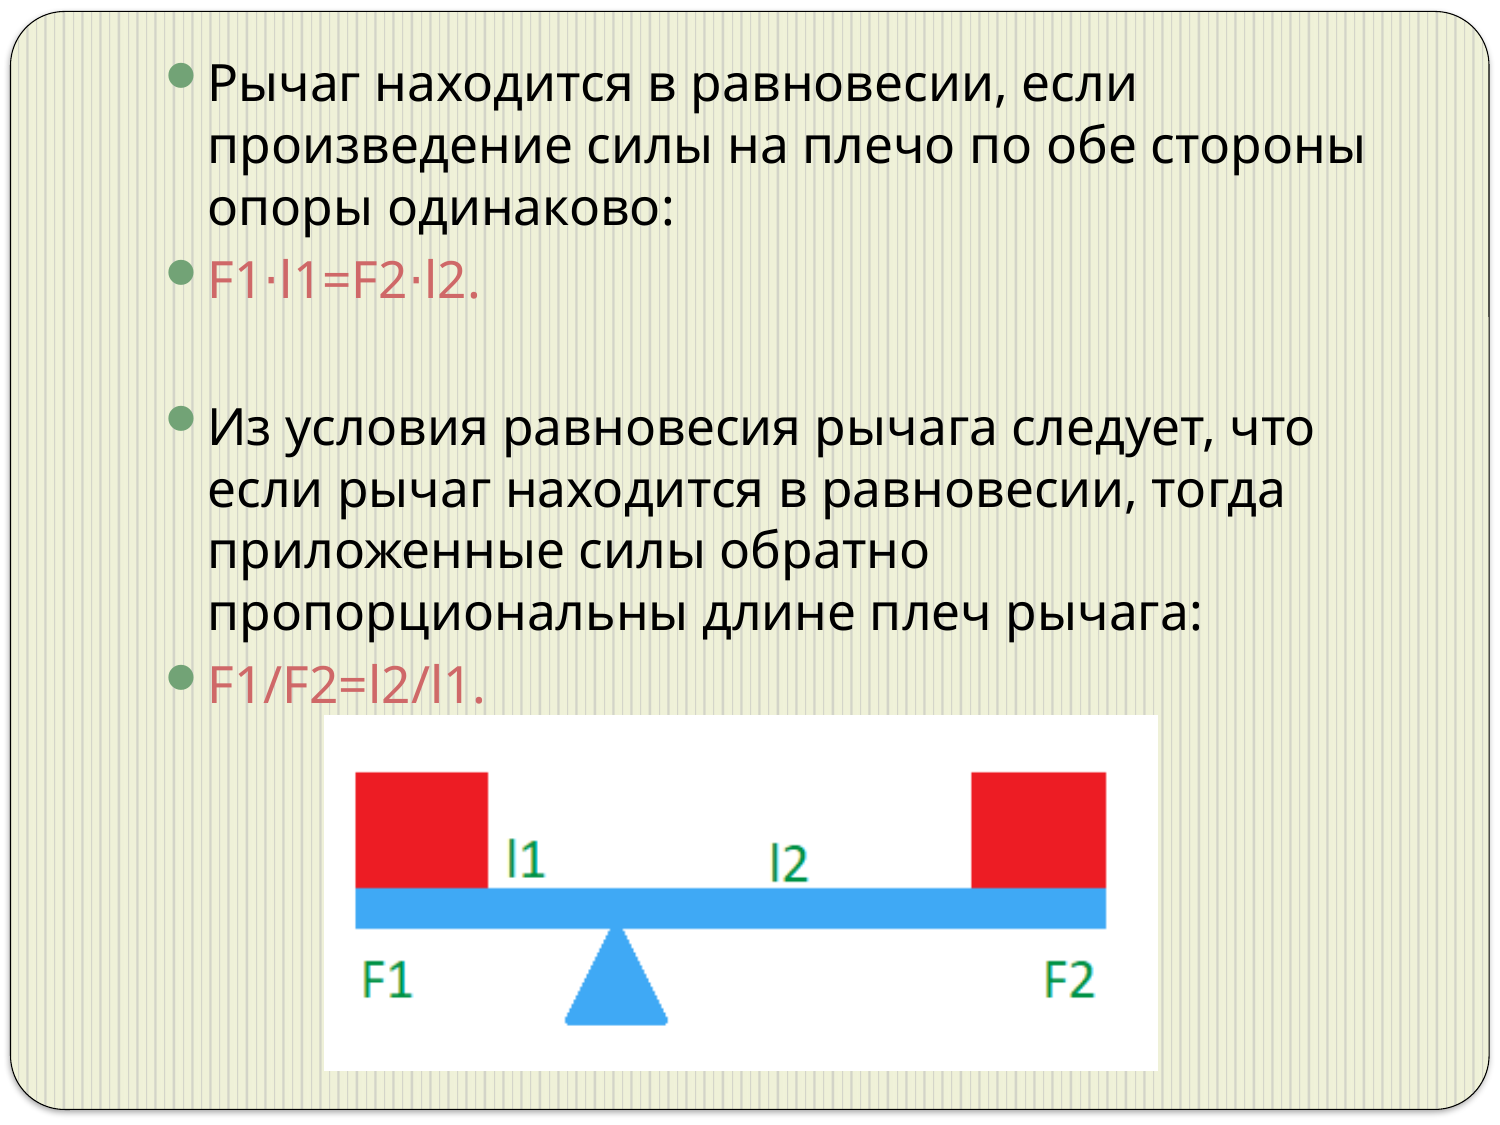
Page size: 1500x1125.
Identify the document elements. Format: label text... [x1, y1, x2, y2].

picture [324, 715, 1158, 1071]
list Рычаг находится в равновесии, если произведение силы на плечо по обе стороны опоры одинаково: F1⋅l1=F2⋅l2. Из условия равновесия рычага следует, что если рычаг находится в равновесии, тогда приложенные силы обратно пропорциональны длине плеч рычага: F1/F2=l2/l1. [150, 42, 1425, 728]
